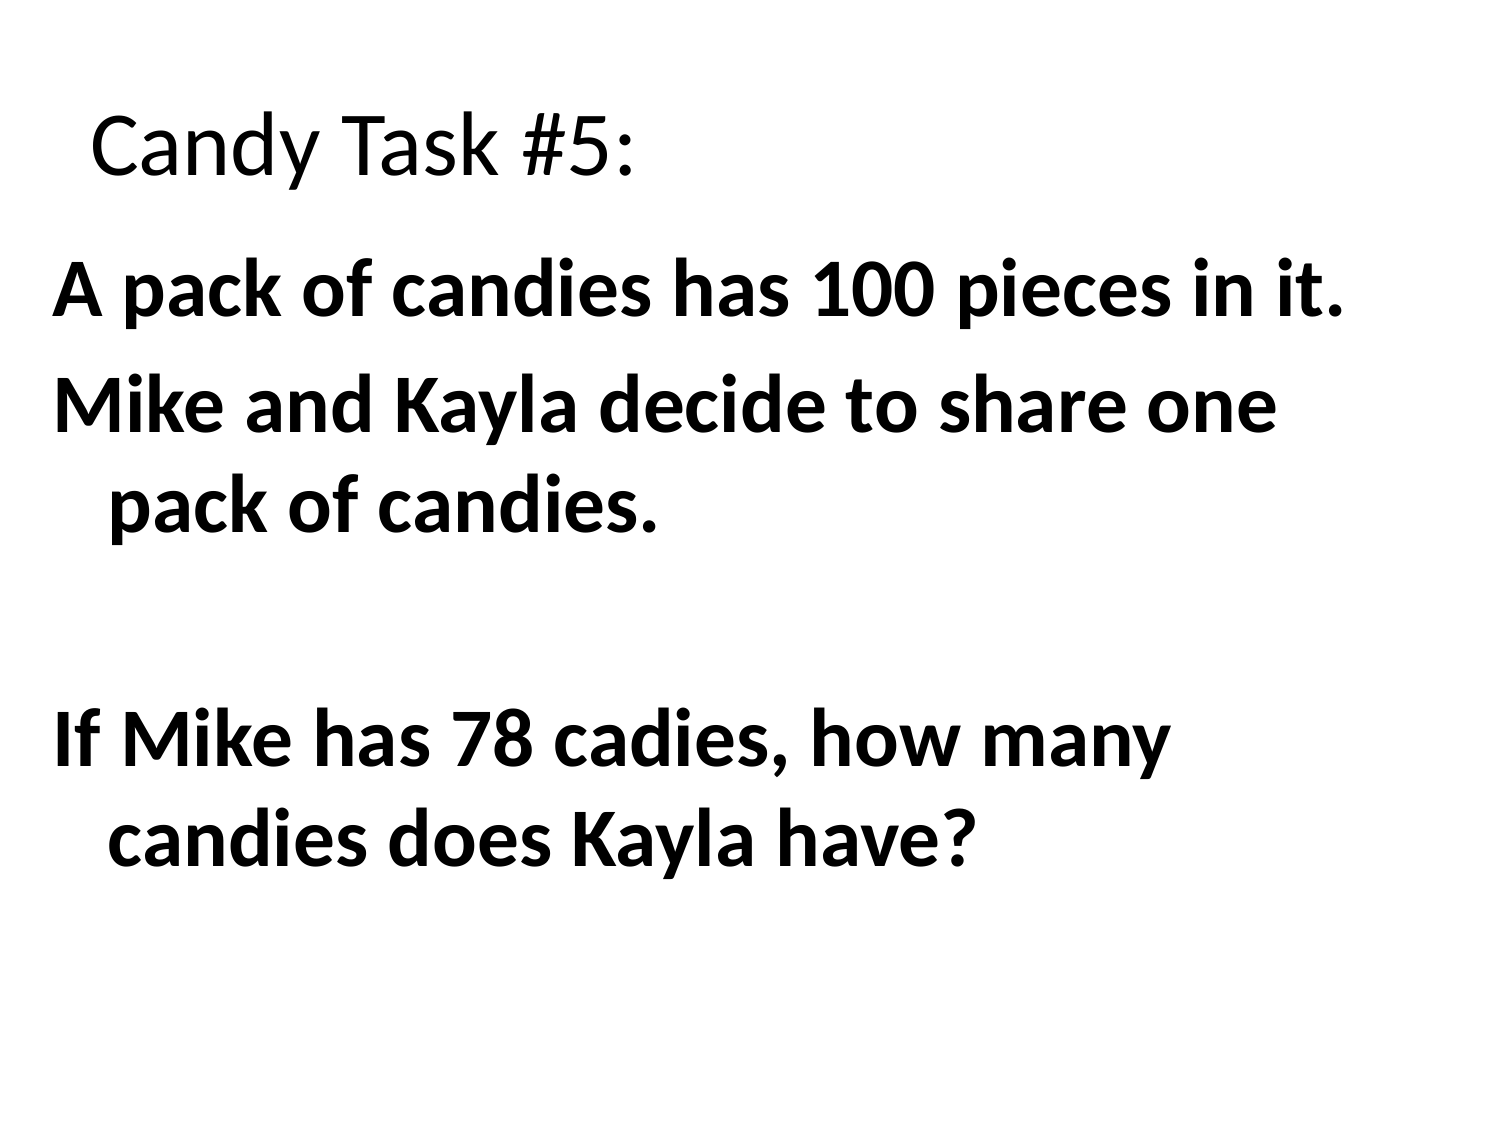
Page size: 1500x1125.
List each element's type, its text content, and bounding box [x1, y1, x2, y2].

title Candy Task #5: [75, 45, 1425, 233]
list A pack of candies has 100 pieces in it. Mike and Kayla decide to share one pack of candies. If Mike has 78 cadies, how many candies does Kayla have? [37, 224, 1388, 968]
